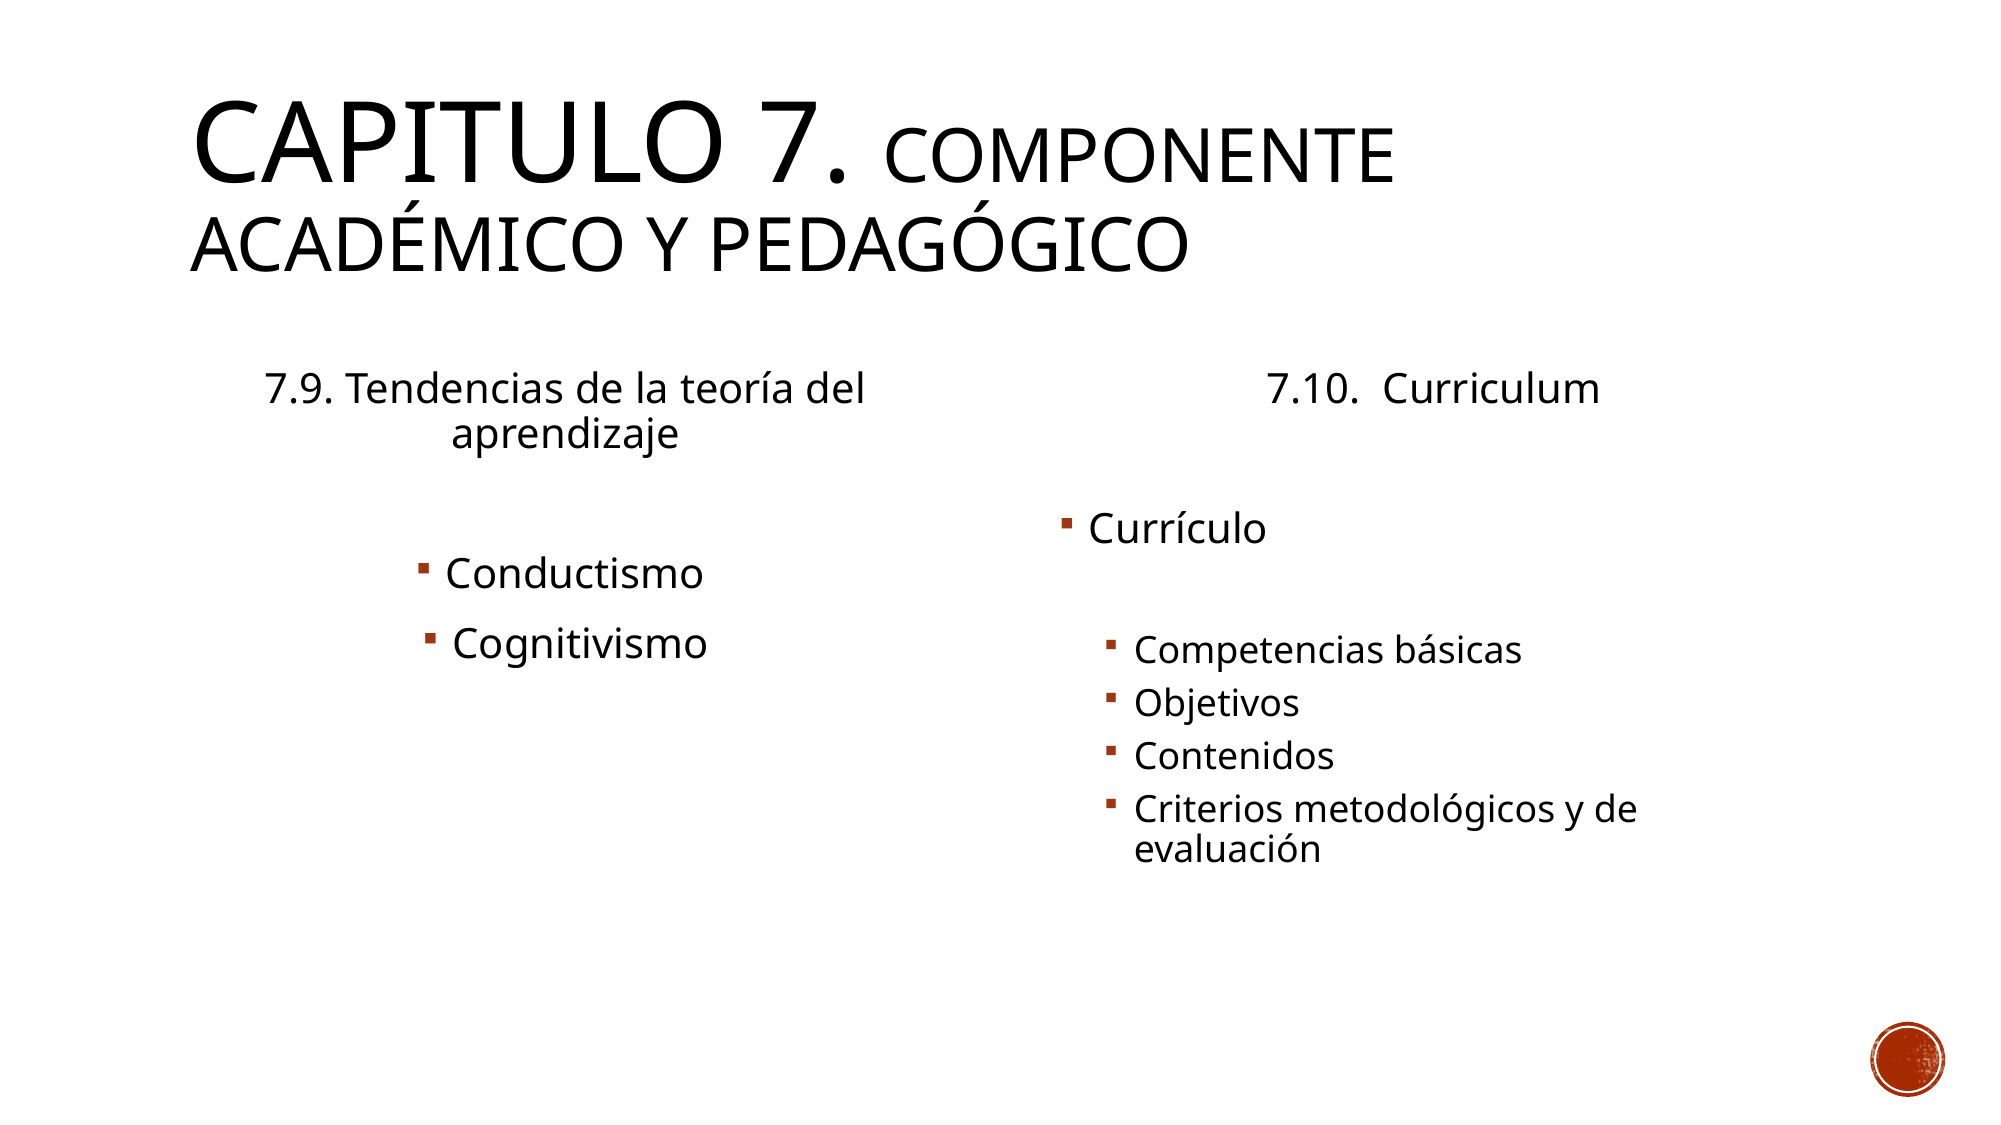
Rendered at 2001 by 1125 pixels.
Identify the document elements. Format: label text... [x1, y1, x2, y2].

title CAPITULO 7. Componente académico y pedagógico [175, 54, 1826, 319]
list 7.9. Tendencias de la teoría del aprendizaje Conductismo Cognitivismo [175, 360, 956, 1013]
list 7.10. Curriculum Currículo Competencias básicas Objetivos Contenidos Criterios metodológicos y de evaluación [1043, 360, 1824, 1013]
